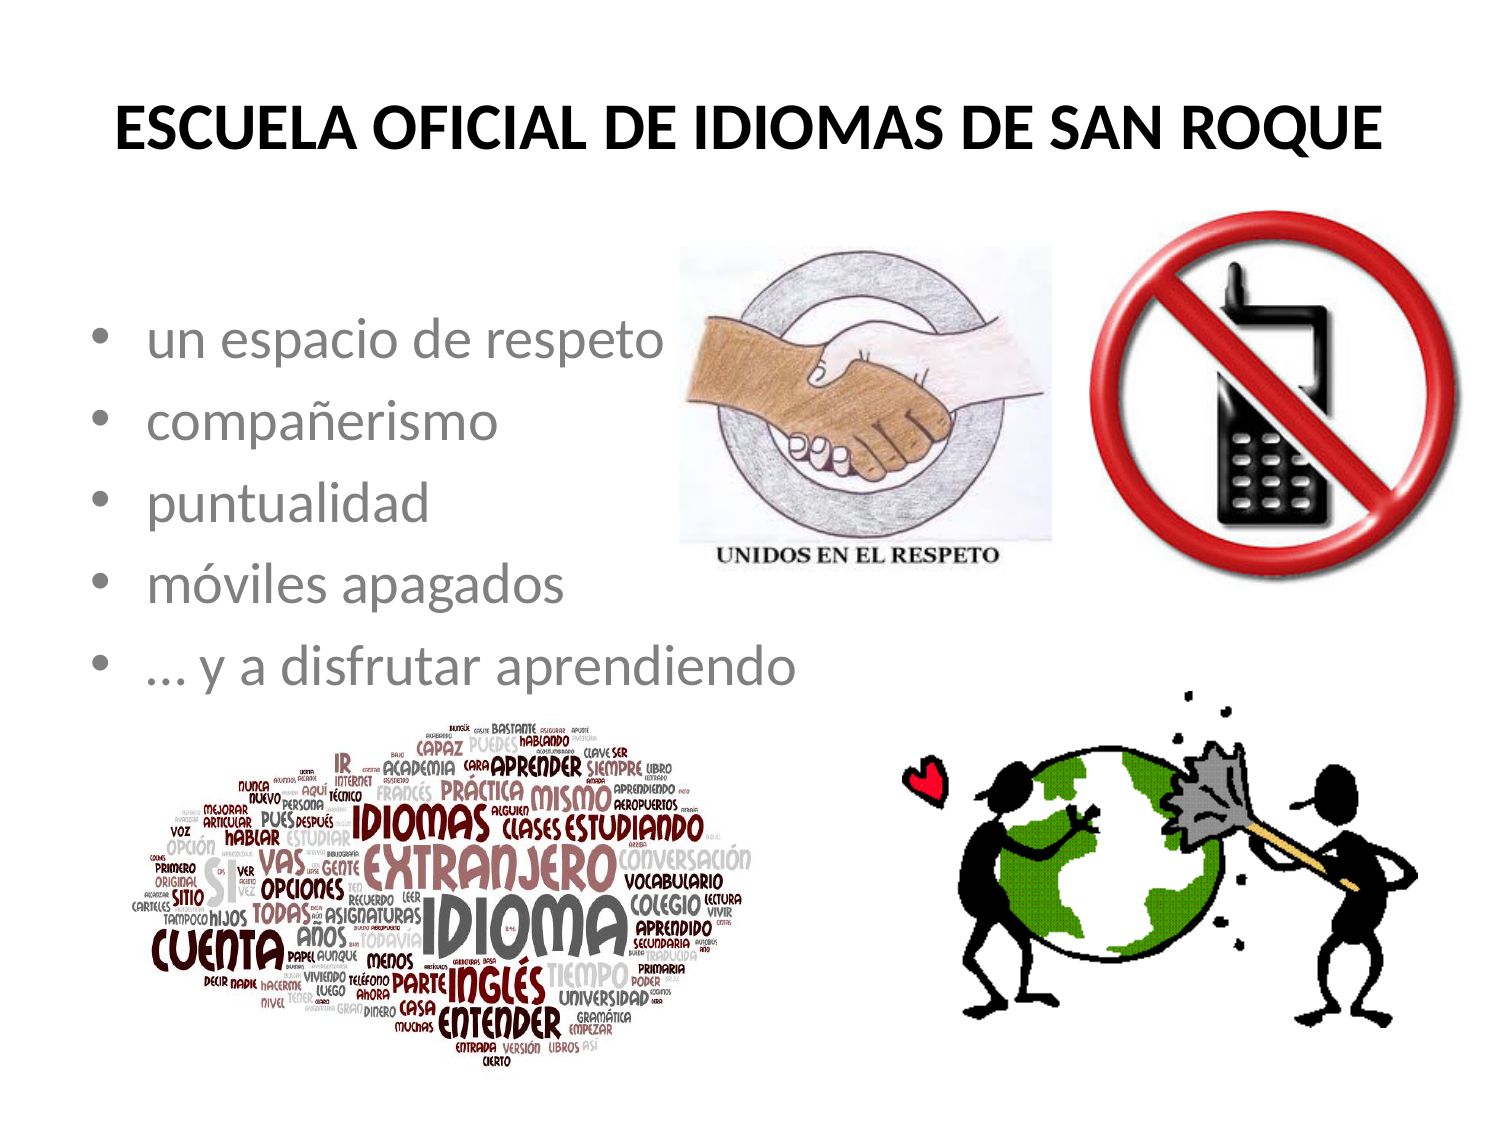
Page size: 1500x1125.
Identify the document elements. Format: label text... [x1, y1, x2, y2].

title ESCUELA OFICIAL DE IDIOMAS DE SAN ROQUE [75, 46, 1425, 200]
picture [902, 691, 1419, 1028]
picture [1089, 210, 1466, 587]
picture [679, 245, 1052, 578]
list un espacio de respeto compañerismo puntualidad móviles apagados … y a disfrutar aprendiendo [75, 292, 1425, 1005]
picture [128, 714, 756, 1082]
